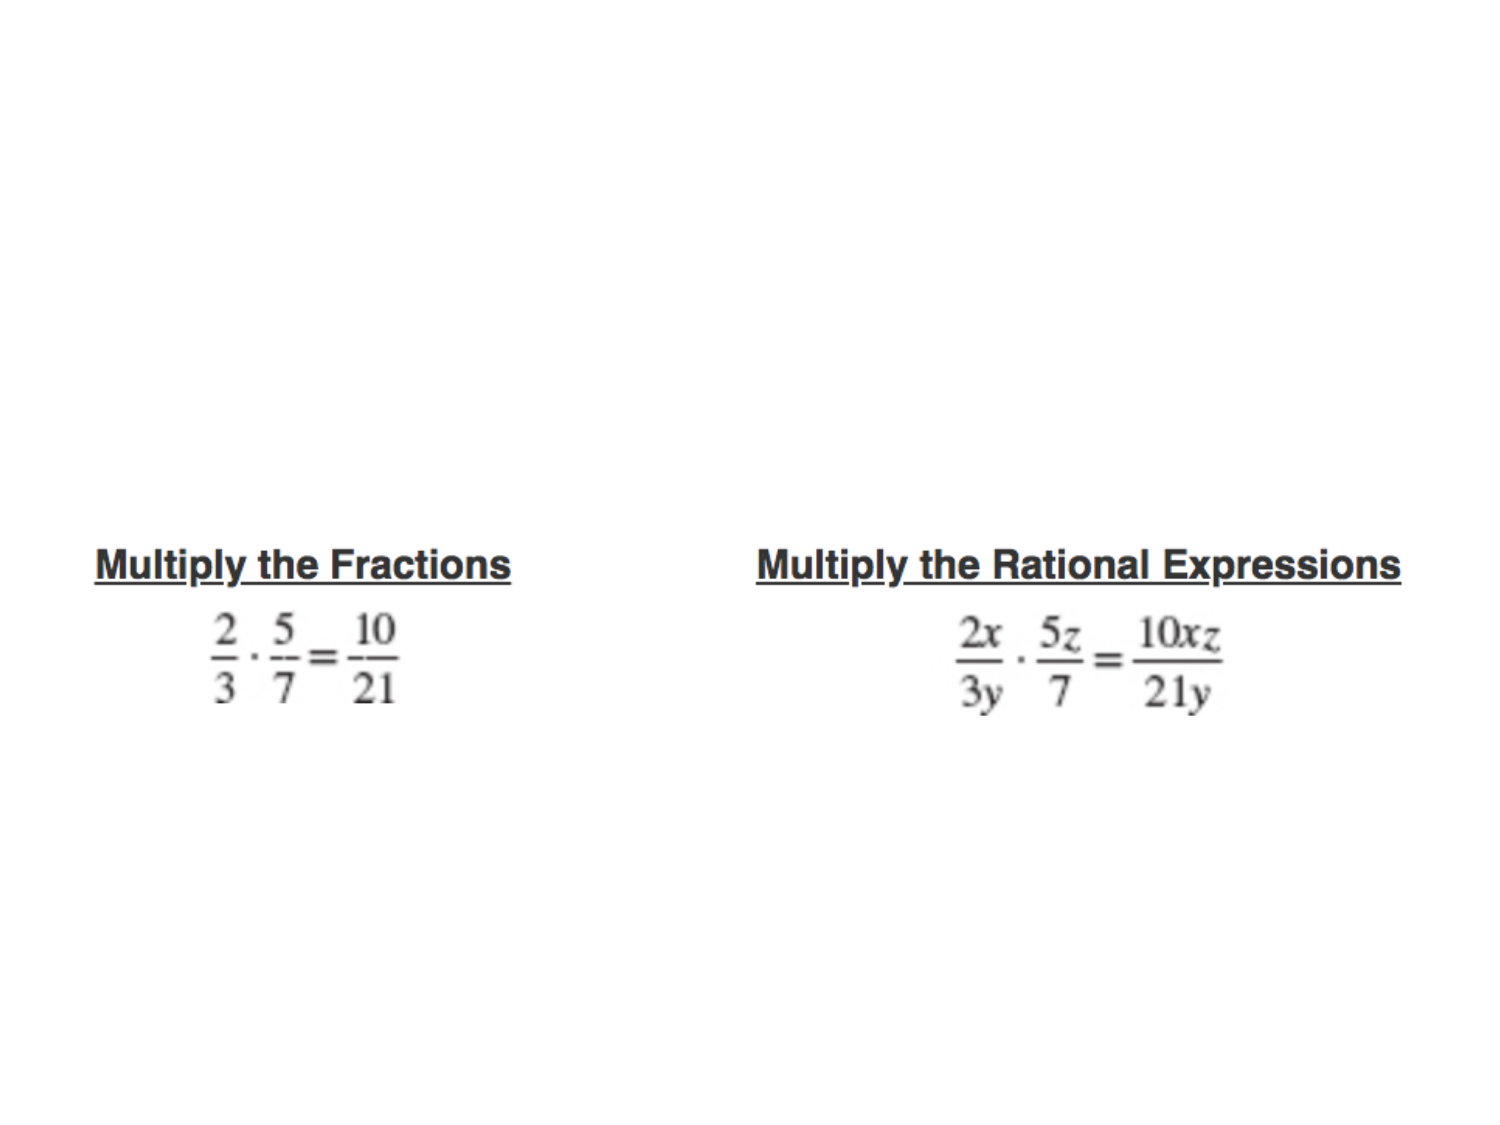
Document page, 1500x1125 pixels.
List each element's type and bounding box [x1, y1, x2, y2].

list [74, 262, 1426, 1006]
